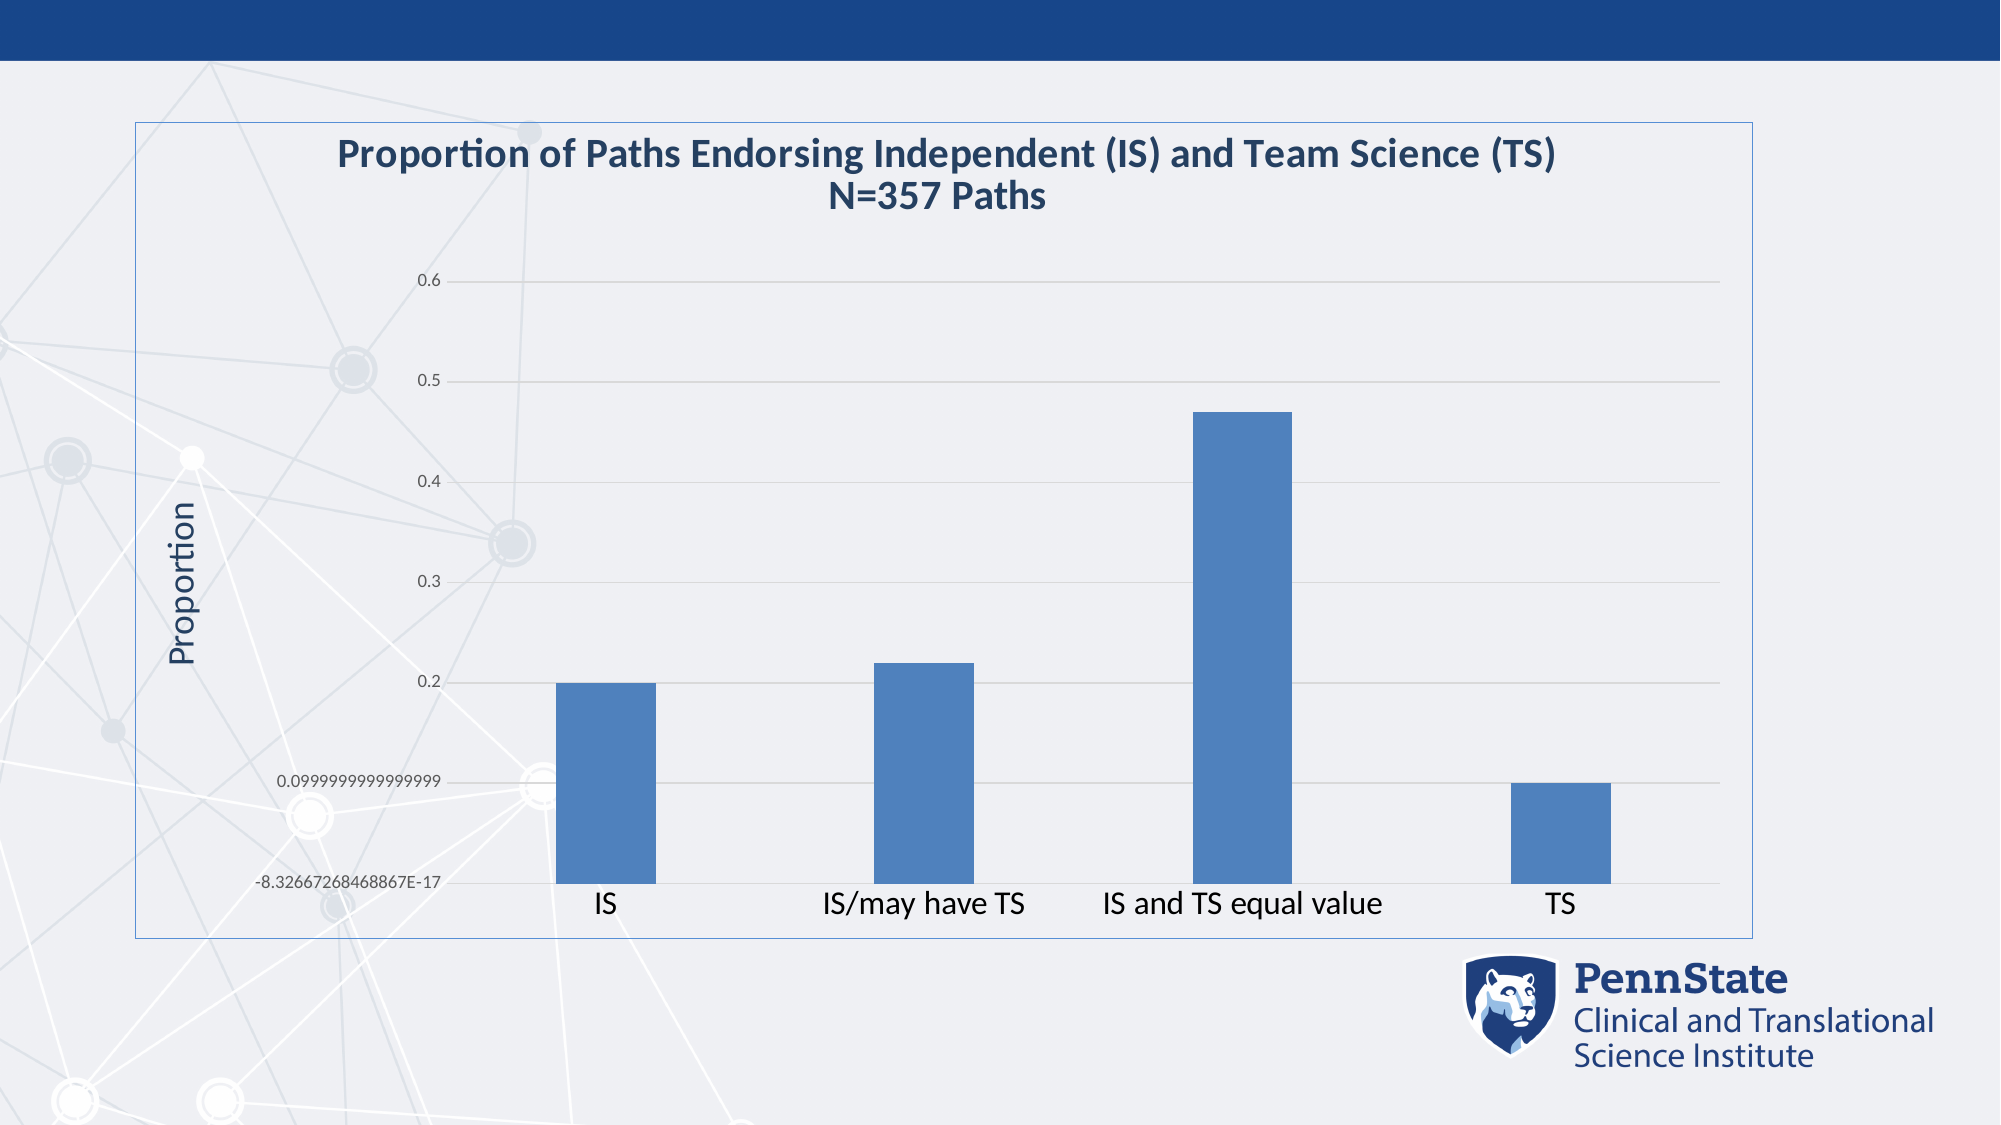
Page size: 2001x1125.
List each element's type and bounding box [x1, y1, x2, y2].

picture [0, 0, 2000, 1125]
chart [135, 122, 1753, 939]
